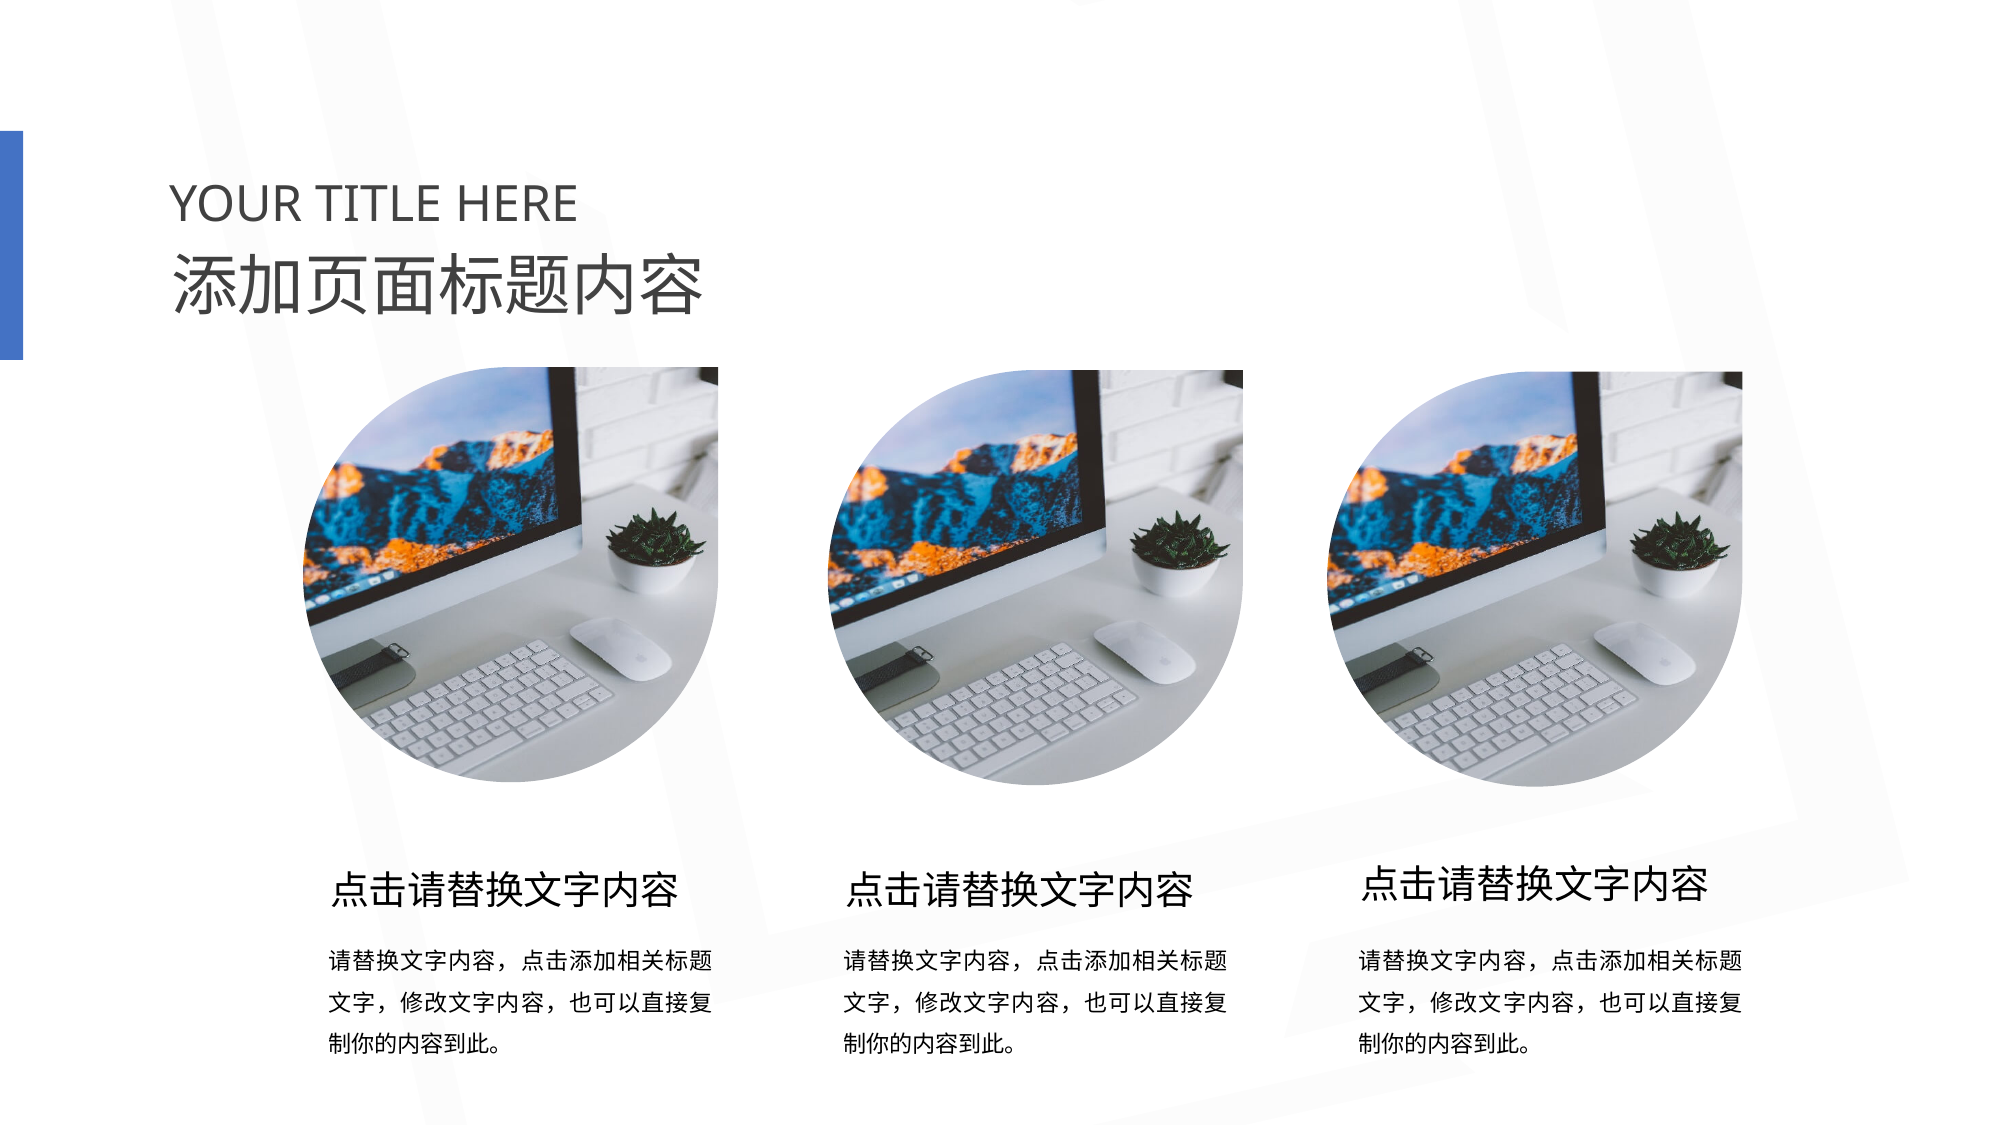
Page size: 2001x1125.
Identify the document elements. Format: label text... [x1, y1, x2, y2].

text_box [0, 130, 24, 361]
text_box 请替换文字内容，点击添加相关标题文字，修改文字内容，也可以直接复制你的内容到此。 [312, 925, 368, 1065]
text_box YOUR TITLE HERE [154, 164, 368, 236]
text_box 添加页面标题内容 [156, 236, 368, 331]
text_box [301, 422, 368, 727]
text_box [368, 0, 1760, 1125]
text_box 点击请替换文字内容 [314, 857, 368, 920]
